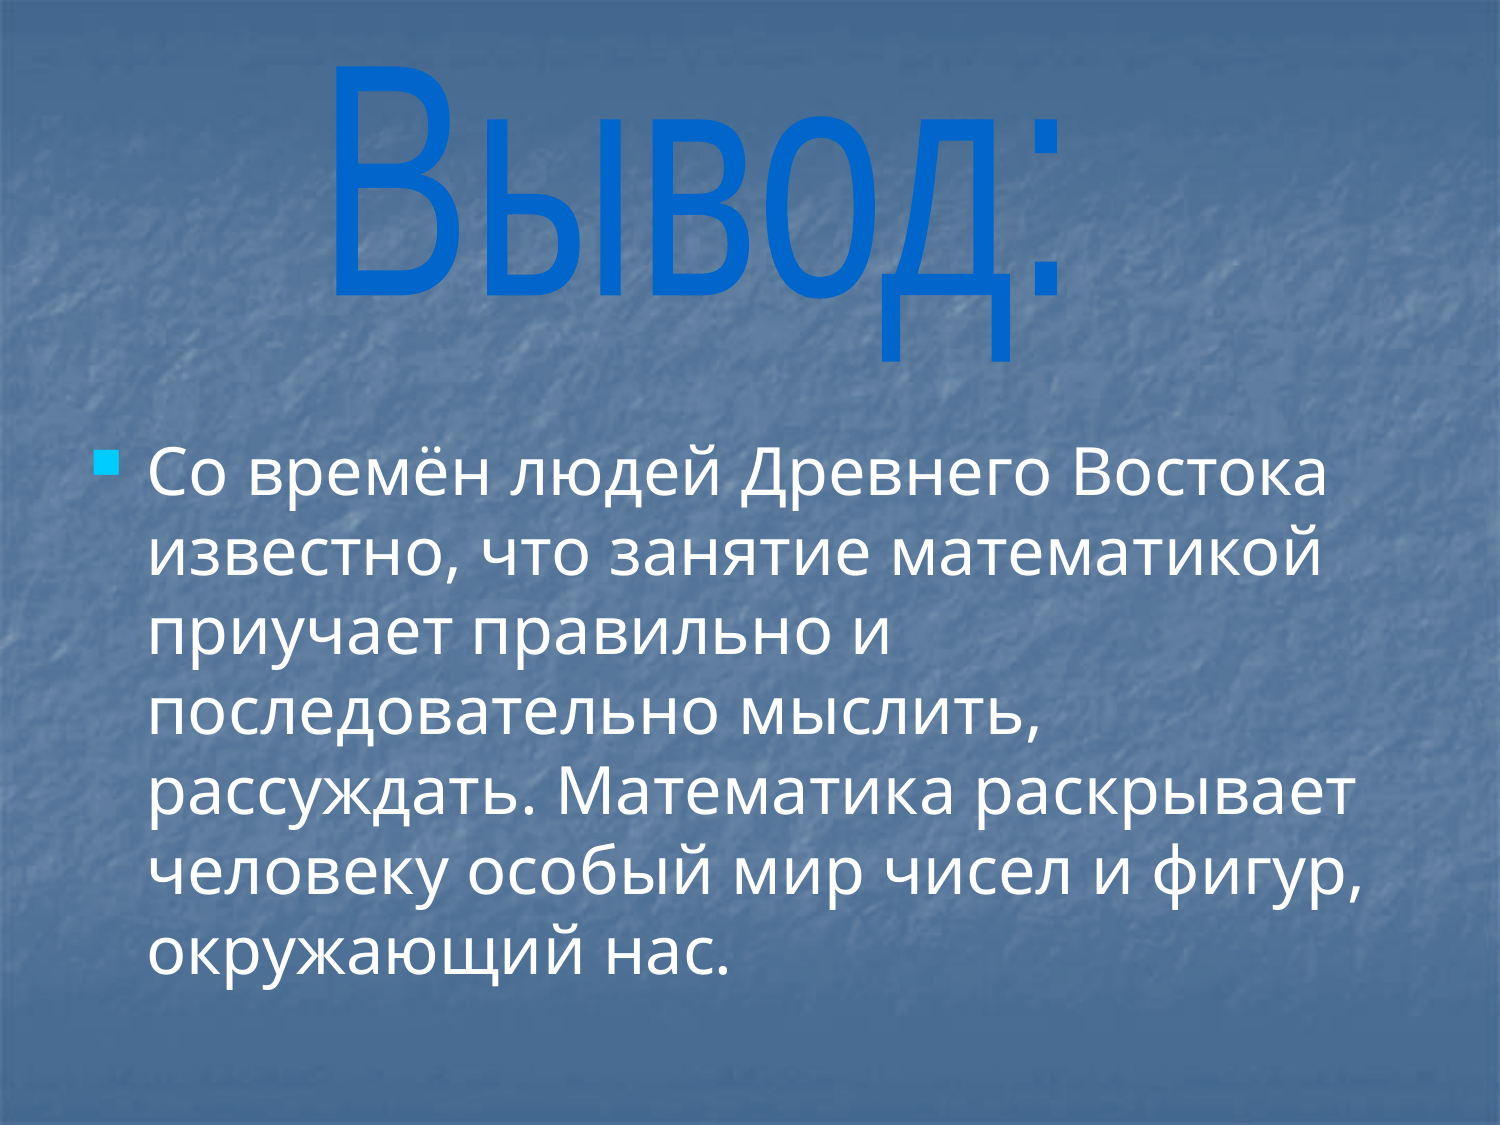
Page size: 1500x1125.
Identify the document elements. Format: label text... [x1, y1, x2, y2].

list Со времён людей Древнего Востока известно, что занятие математикой приучает правильно и последовательно мыслить, рассуждать. Математика раскрывает человеку особый мир чисел и фигур, окружающий нас. [74, 420, 1426, 1125]
